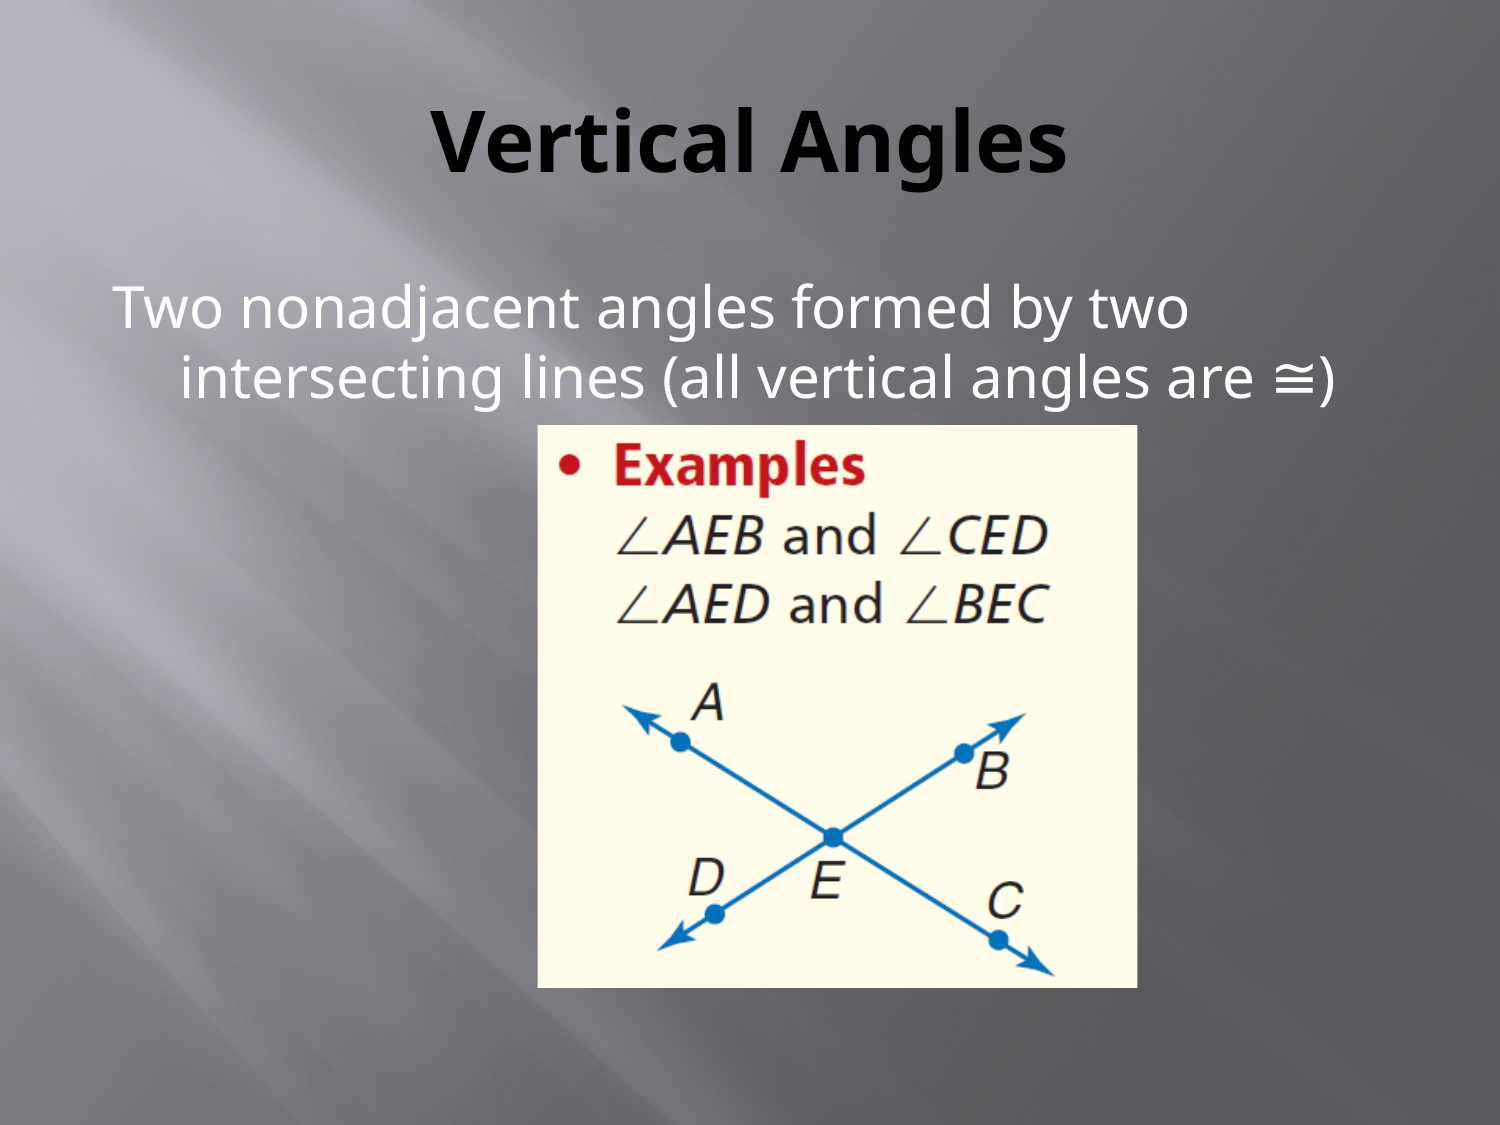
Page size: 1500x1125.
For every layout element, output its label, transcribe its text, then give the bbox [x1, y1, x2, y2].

list Two nonadjacent angles formed by two intersecting lines (all vertical angles are ≅) [75, 262, 1425, 1035]
title Vertical Angles [75, 45, 1425, 233]
picture [537, 424, 1138, 988]
